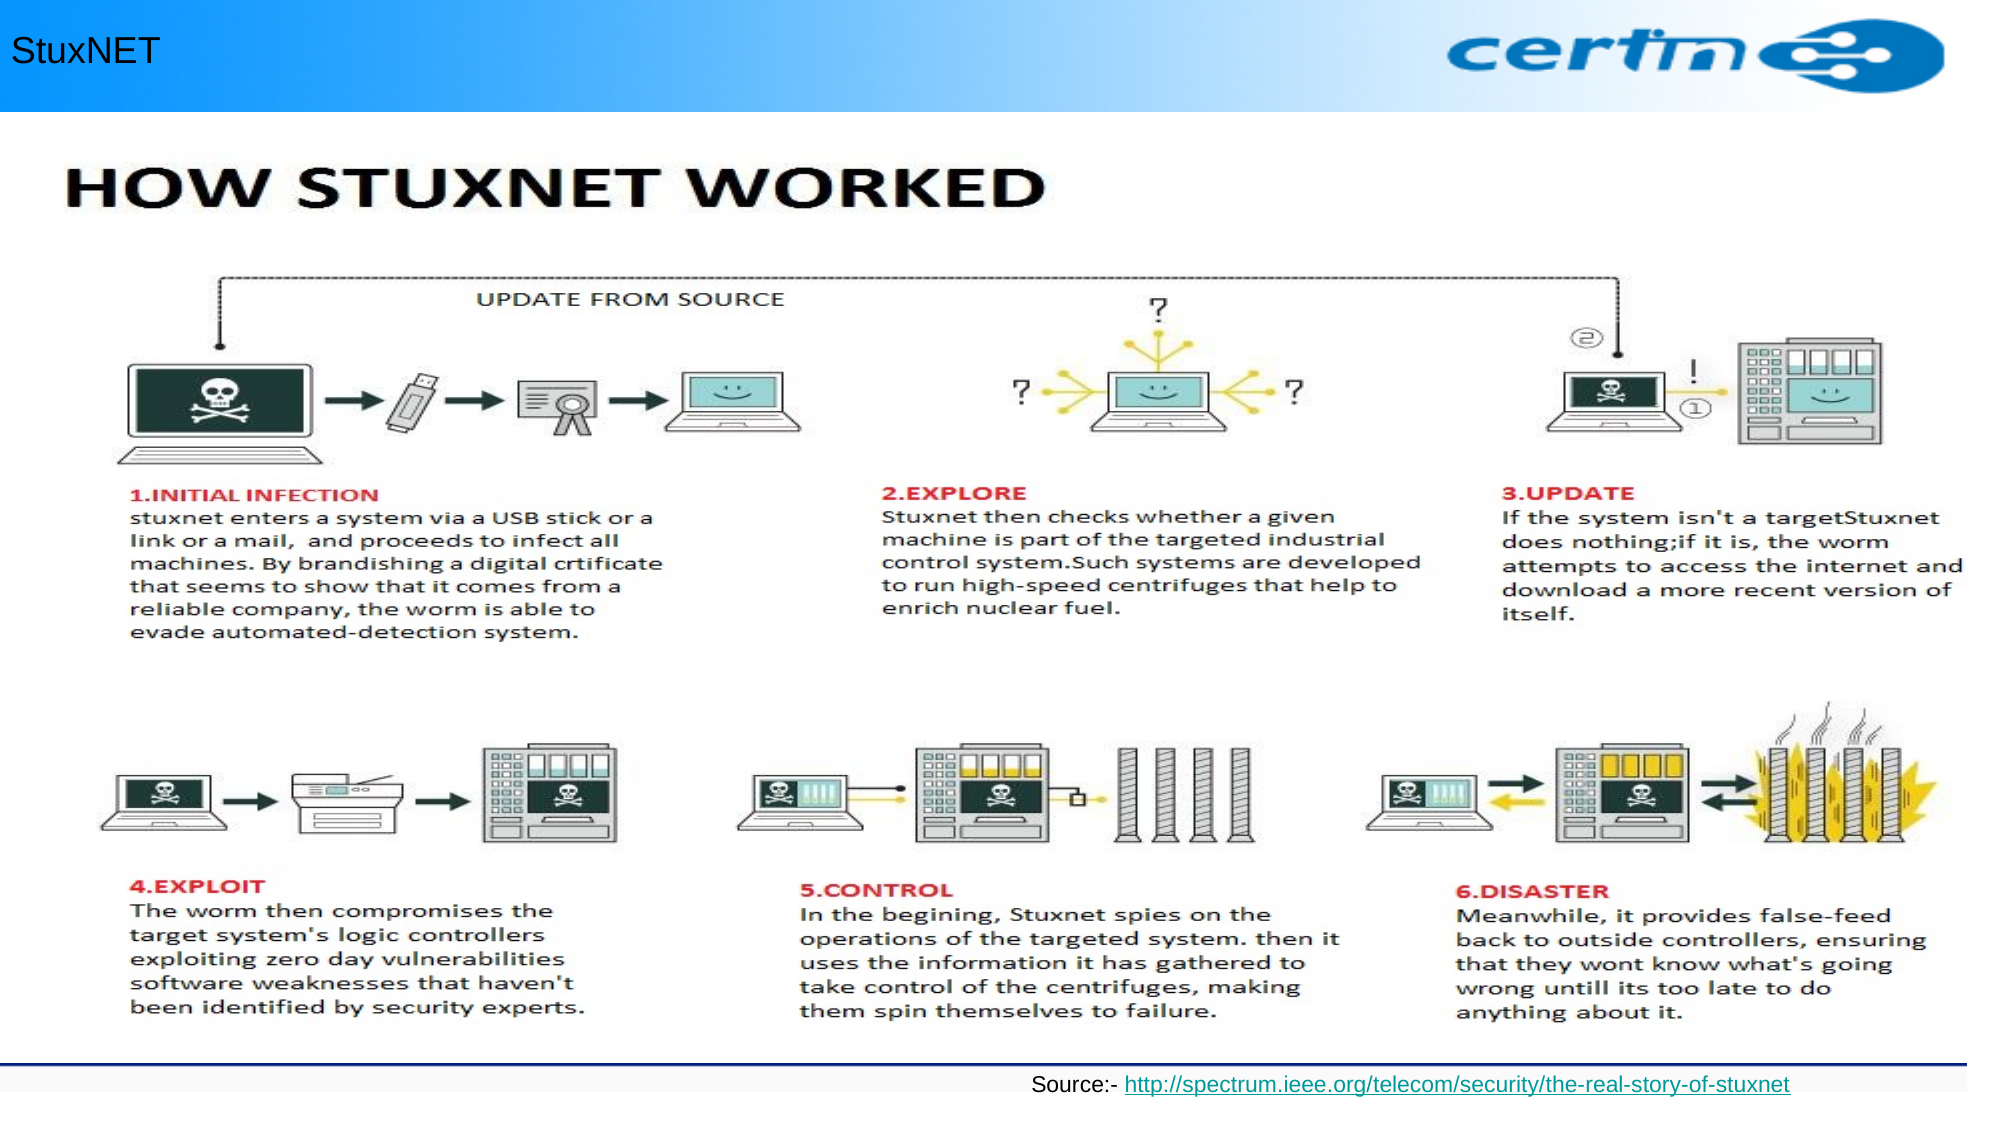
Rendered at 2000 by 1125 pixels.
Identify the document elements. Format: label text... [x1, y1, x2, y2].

text_box StuxNET [0, 19, 1517, 110]
text_box Source:- http://spectrum.ieee.org/telecom/security/the-real-story-of-stuxnet [1016, 1074, 2000, 1105]
picture [0, 0, 2000, 1092]
